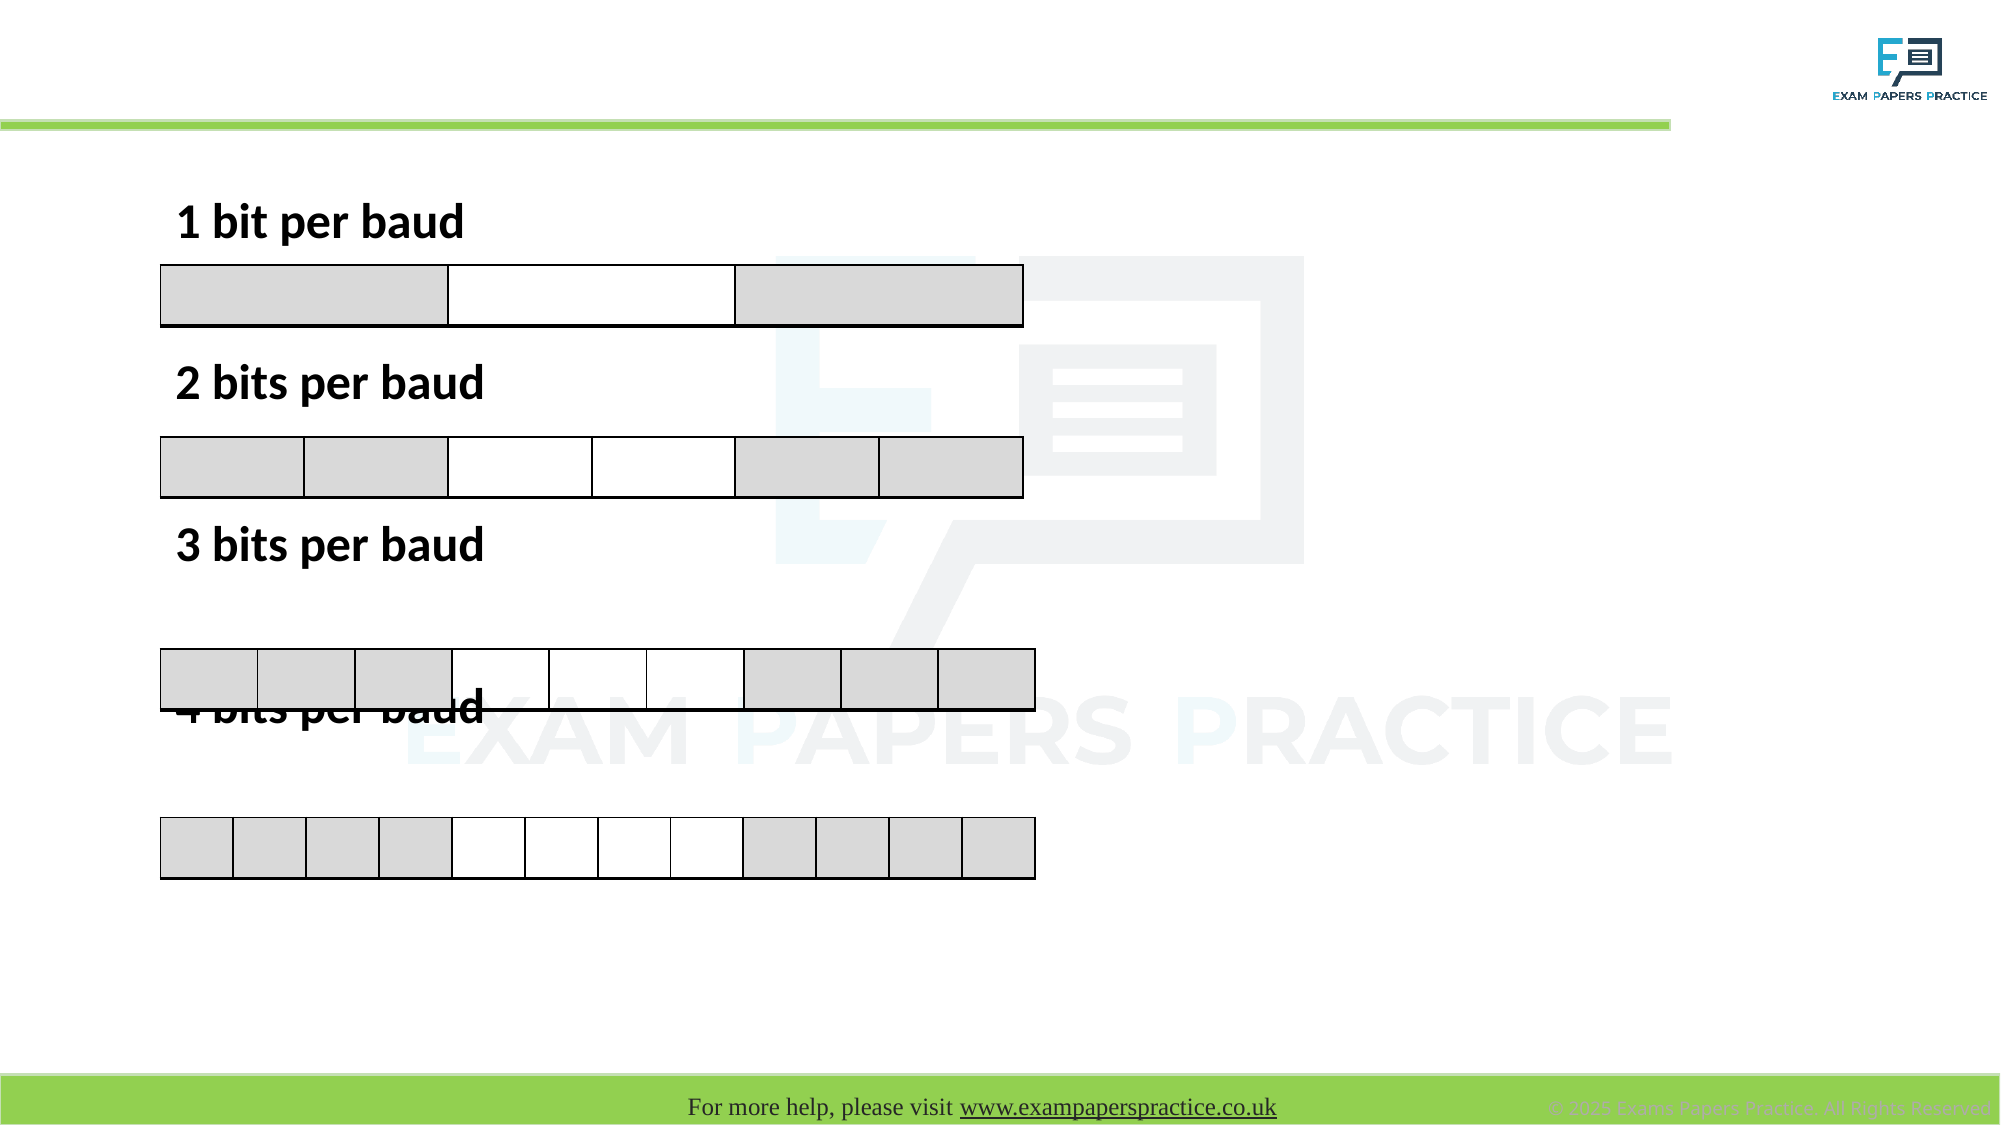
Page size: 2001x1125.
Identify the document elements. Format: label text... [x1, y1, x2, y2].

table_header [599, 818, 670, 877]
table_header [161, 438, 303, 496]
table_header [817, 818, 888, 877]
table_header [890, 818, 961, 877]
table_header [744, 818, 815, 877]
table_header [963, 818, 1034, 877]
table_header [380, 818, 451, 877]
table_header [161, 650, 257, 708]
table_header [736, 438, 878, 496]
table_header [356, 650, 451, 708]
table_header [161, 818, 232, 877]
table_header [305, 438, 447, 496]
table_header [550, 650, 646, 708]
table_header [526, 818, 597, 877]
table_header [258, 650, 354, 708]
table_header [647, 650, 743, 708]
table_header [453, 818, 524, 877]
table_header [593, 438, 734, 496]
table_header [453, 650, 548, 708]
table_header [234, 818, 305, 877]
table_header [449, 438, 591, 496]
table_header [880, 438, 1022, 496]
table_header [939, 650, 1034, 708]
table_header [842, 650, 937, 708]
text_box 1 bit per baud 2 bits per baud 3 bits per baud 4 bits per baud [160, 183, 1101, 982]
table_header [307, 818, 378, 877]
table_header [745, 650, 840, 708]
table_header [671, 818, 742, 877]
